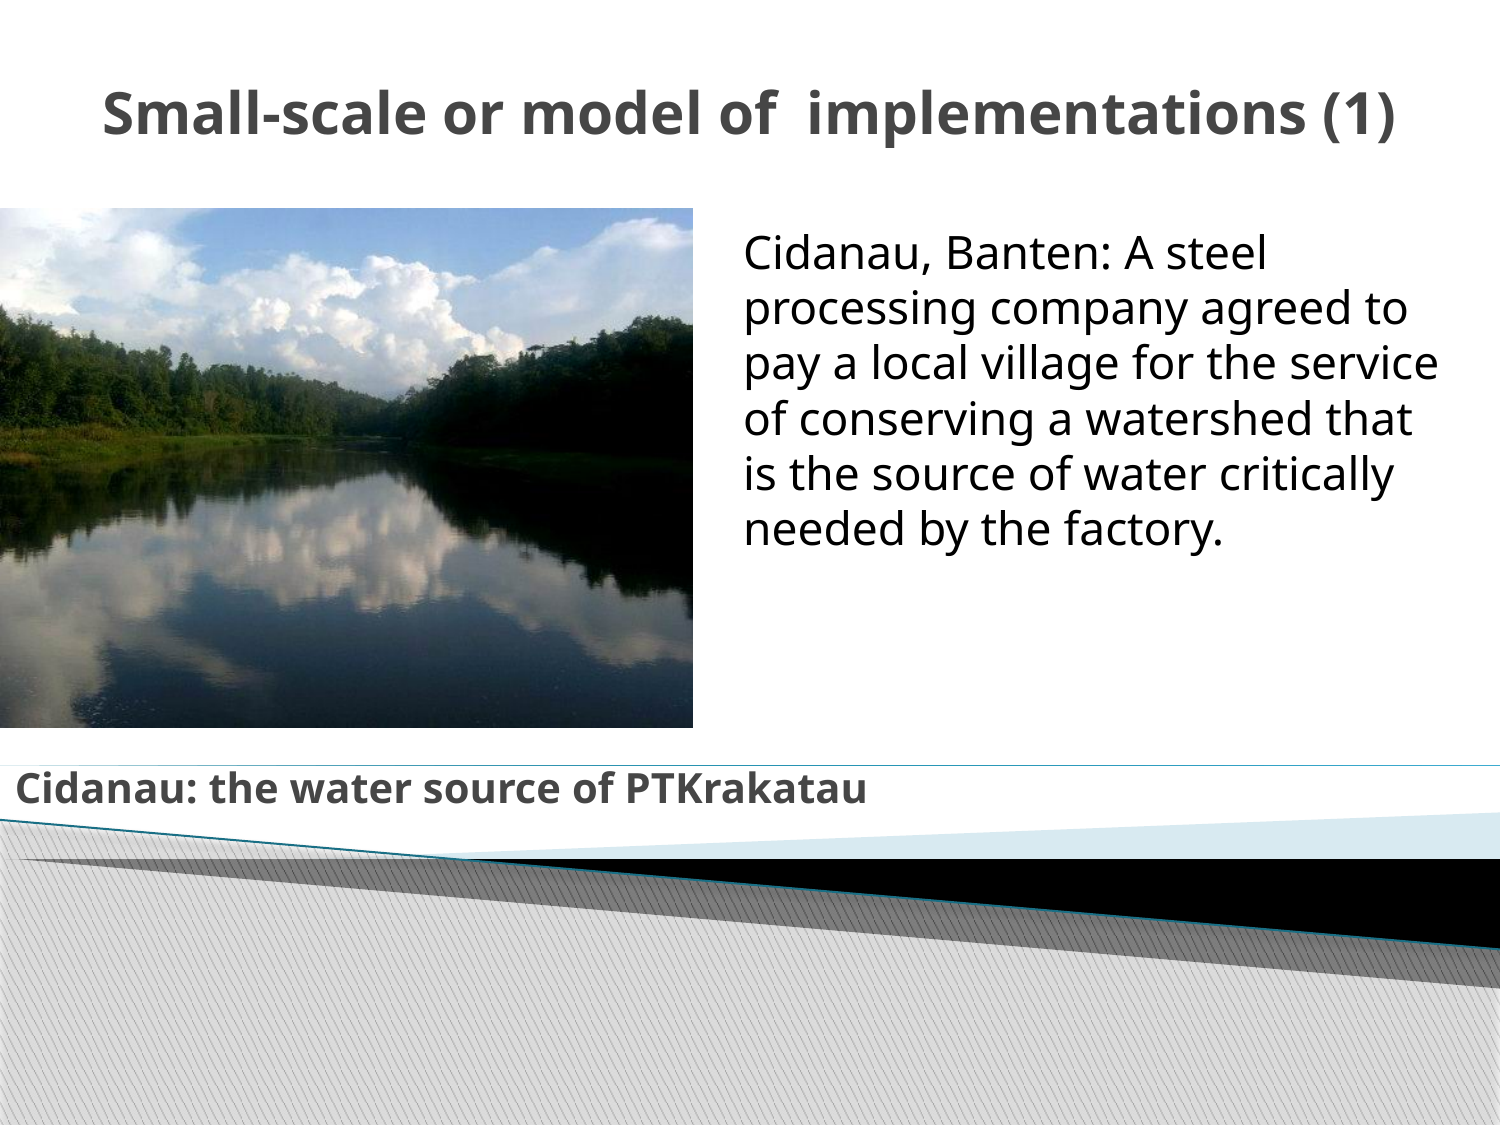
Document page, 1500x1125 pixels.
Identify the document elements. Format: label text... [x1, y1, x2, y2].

picture [0, 208, 693, 729]
title Small-scale or model of implementations (1) [87, 19, 1434, 154]
text_box Cidanau, Banten: A steel processing company agreed to pay a local village for the service of conserving a watershed that is the source of water critically needed by the factory. [728, 160, 1459, 610]
picture [5, 859, 90, 866]
text_box [90, 278, 1366, 1000]
picture [1366, 939, 1500, 989]
text_box Cidanau: the water source of PTKrakatau [0, 684, 1347, 819]
